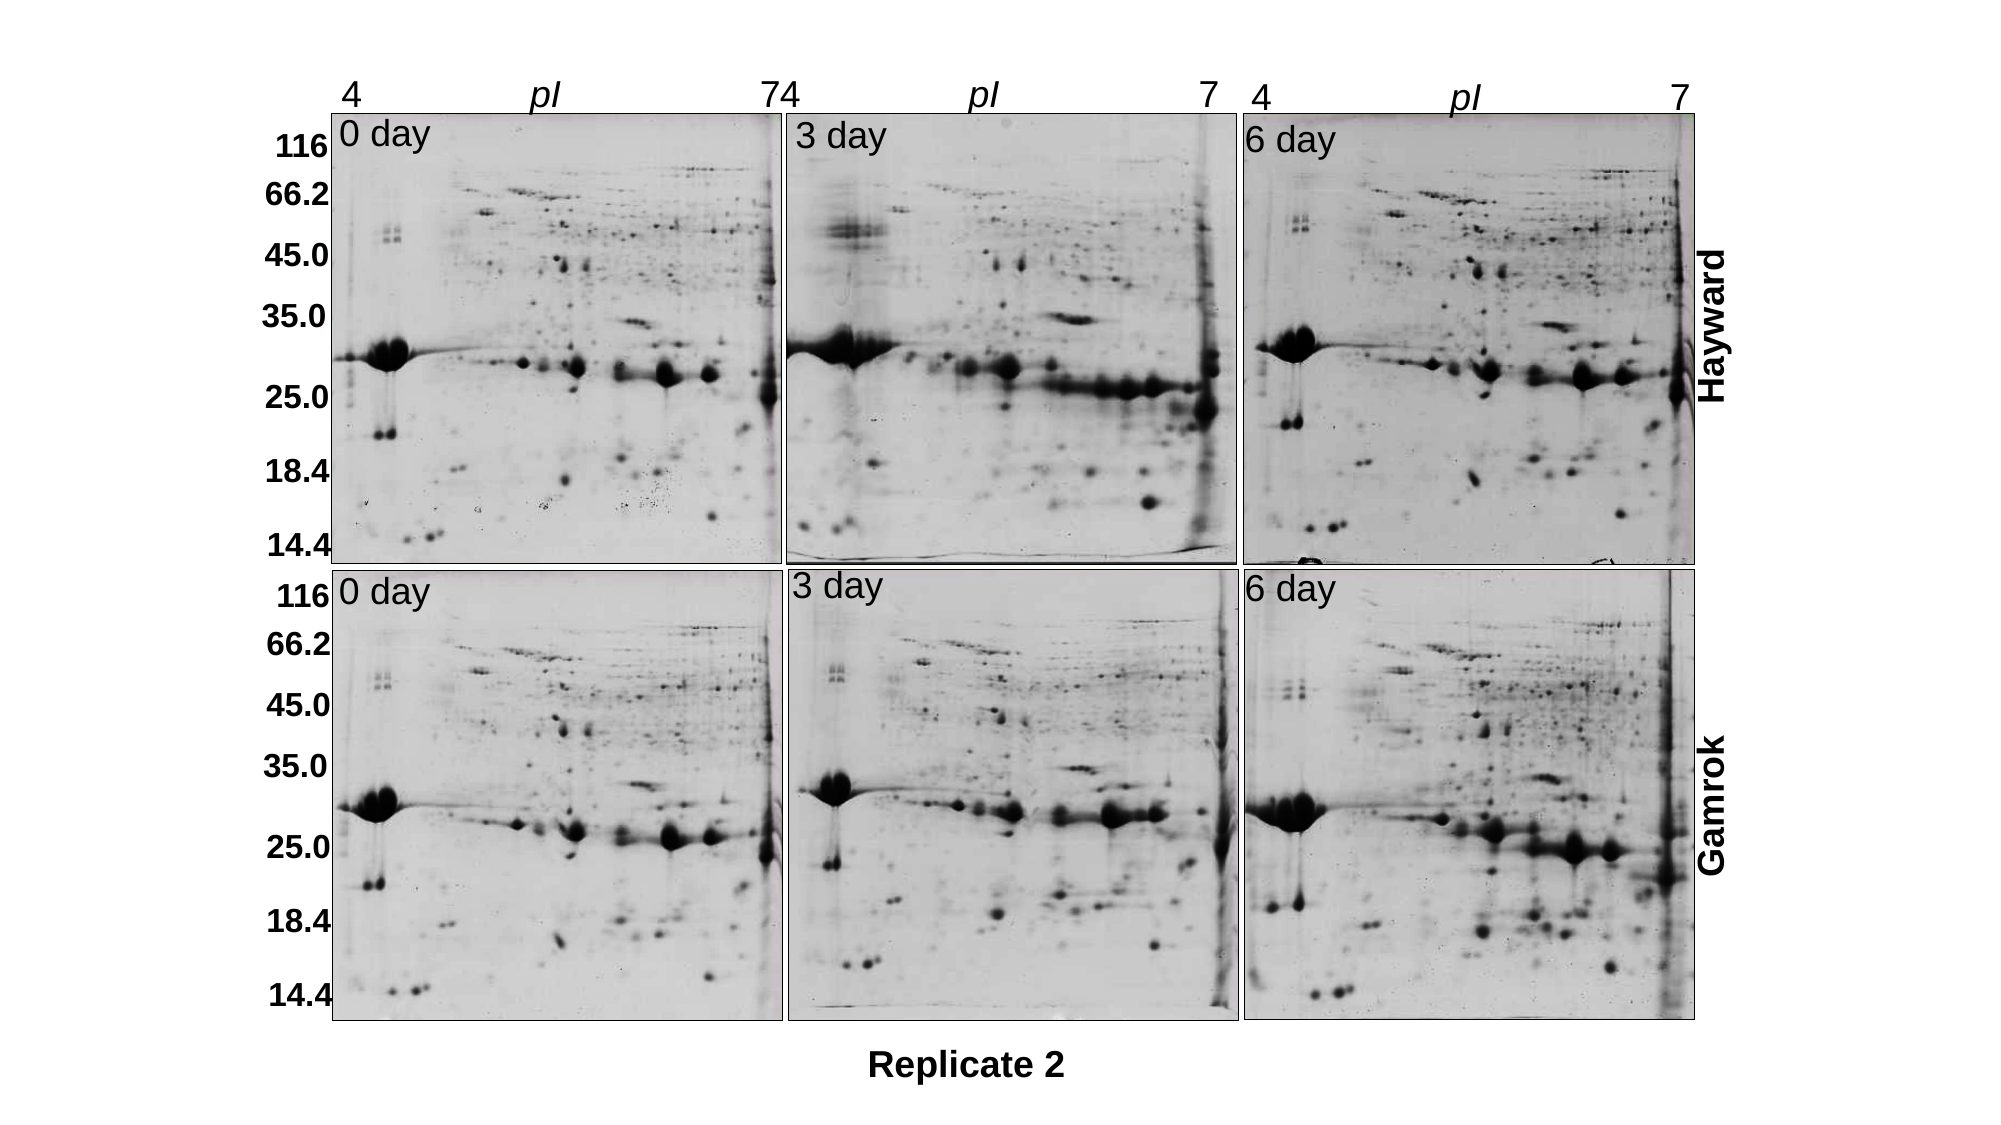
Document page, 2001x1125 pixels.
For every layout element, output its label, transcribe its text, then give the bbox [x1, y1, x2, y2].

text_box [246, 62, 1740, 1022]
text_box Replicate 2 [852, 1032, 1096, 1093]
